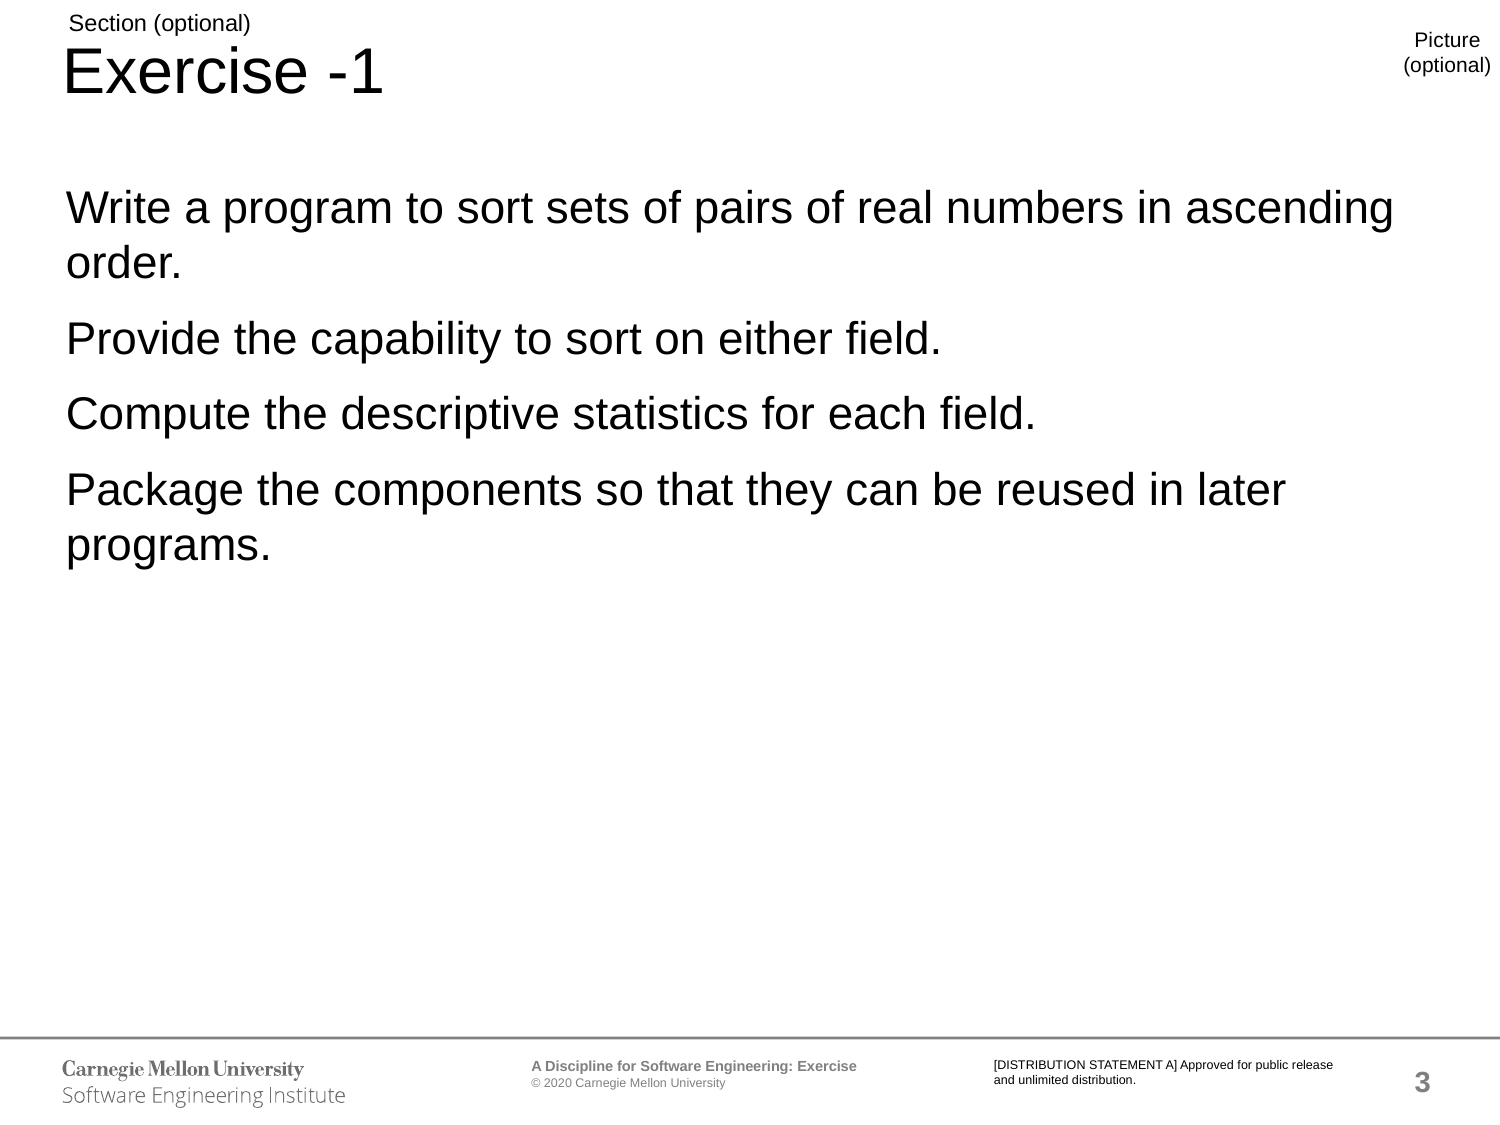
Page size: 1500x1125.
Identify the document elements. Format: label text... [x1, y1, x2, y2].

title Exercise -1 [62, 37, 1338, 182]
list Write a program to sort sets of pairs of real numbers in ascending order. Provide the capability to sort on either field. Compute the descriptive statistics for each field. Package the components so that they can be reused in later programs. [65, 177, 1431, 1000]
